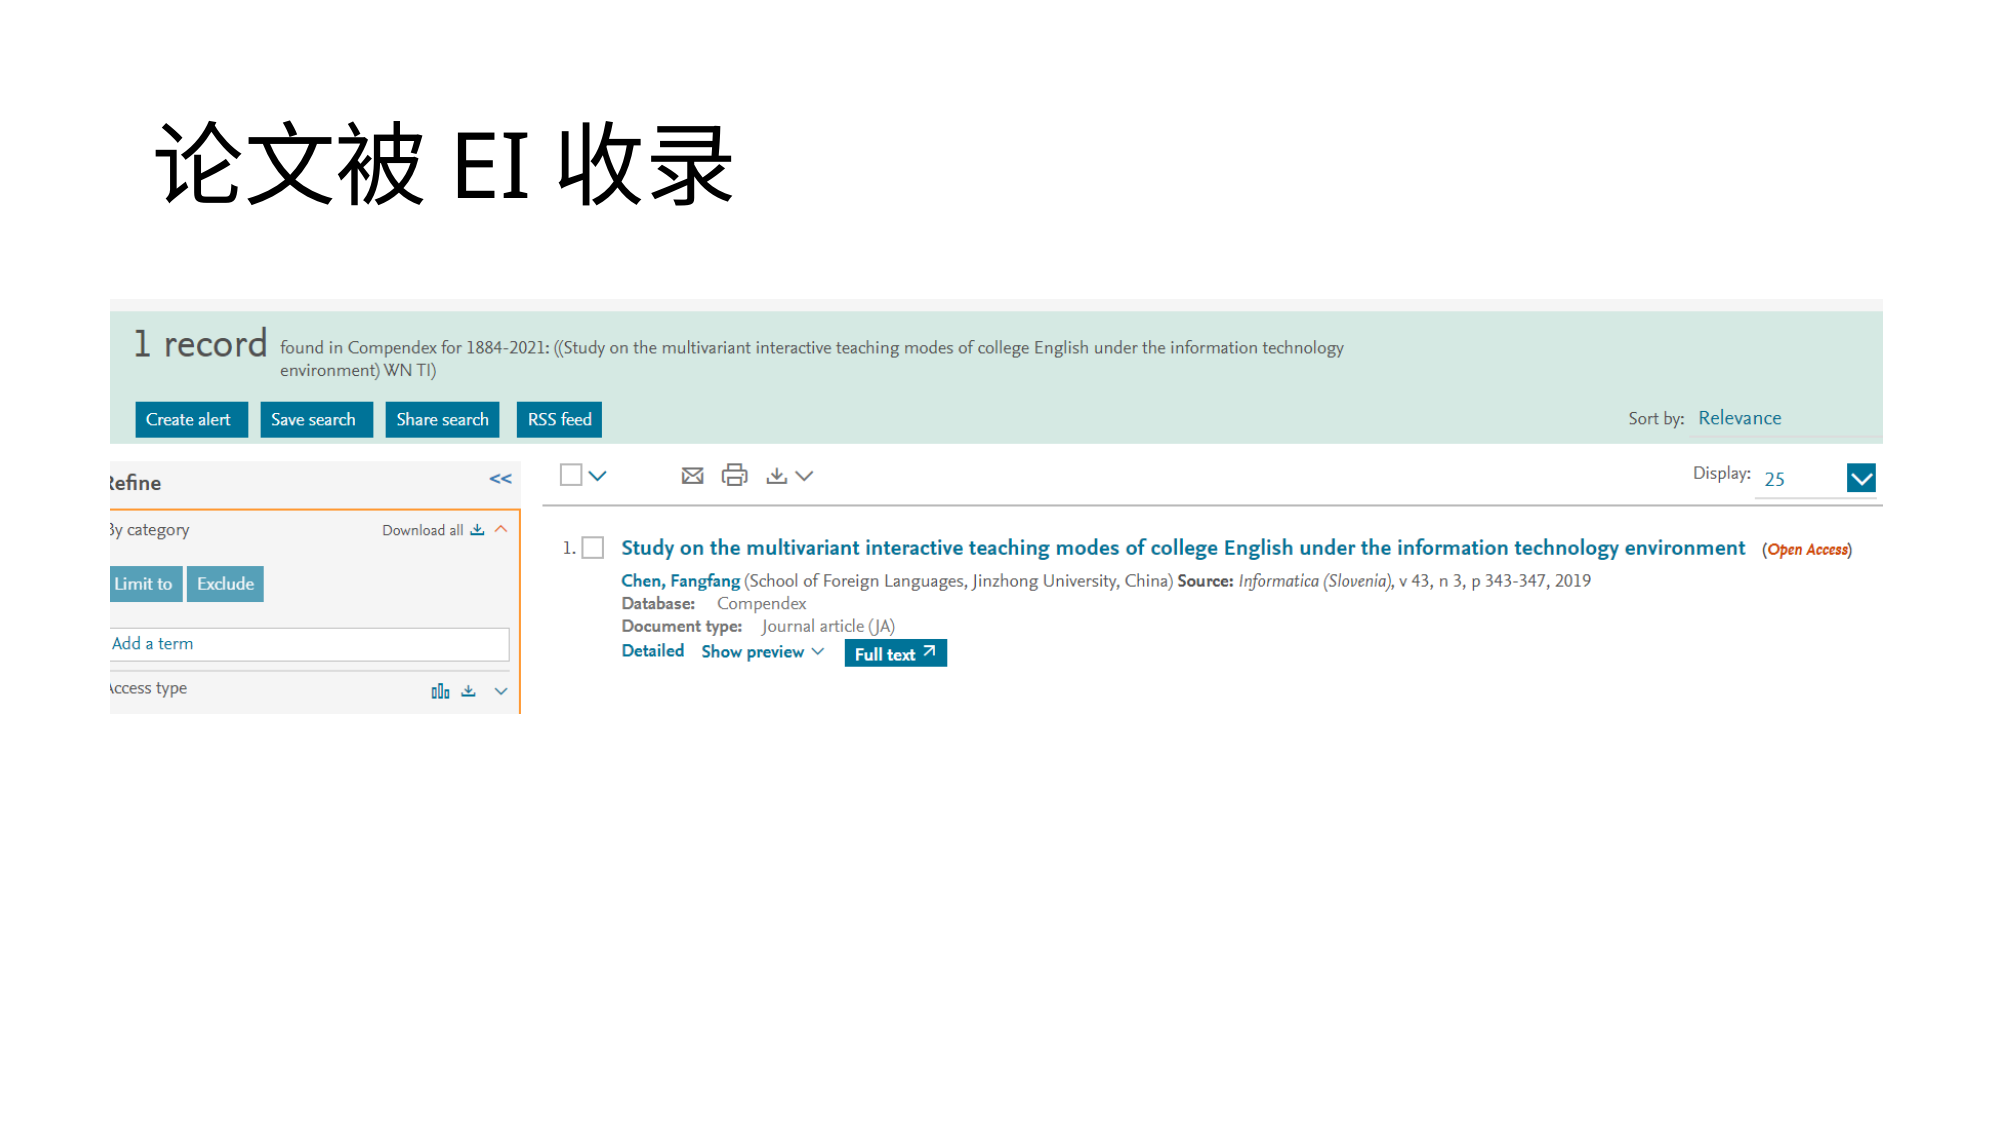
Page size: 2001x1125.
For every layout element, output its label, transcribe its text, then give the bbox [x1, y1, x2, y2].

picture [109, 299, 1883, 714]
title 论文被EI收录 [137, 59, 1863, 278]
